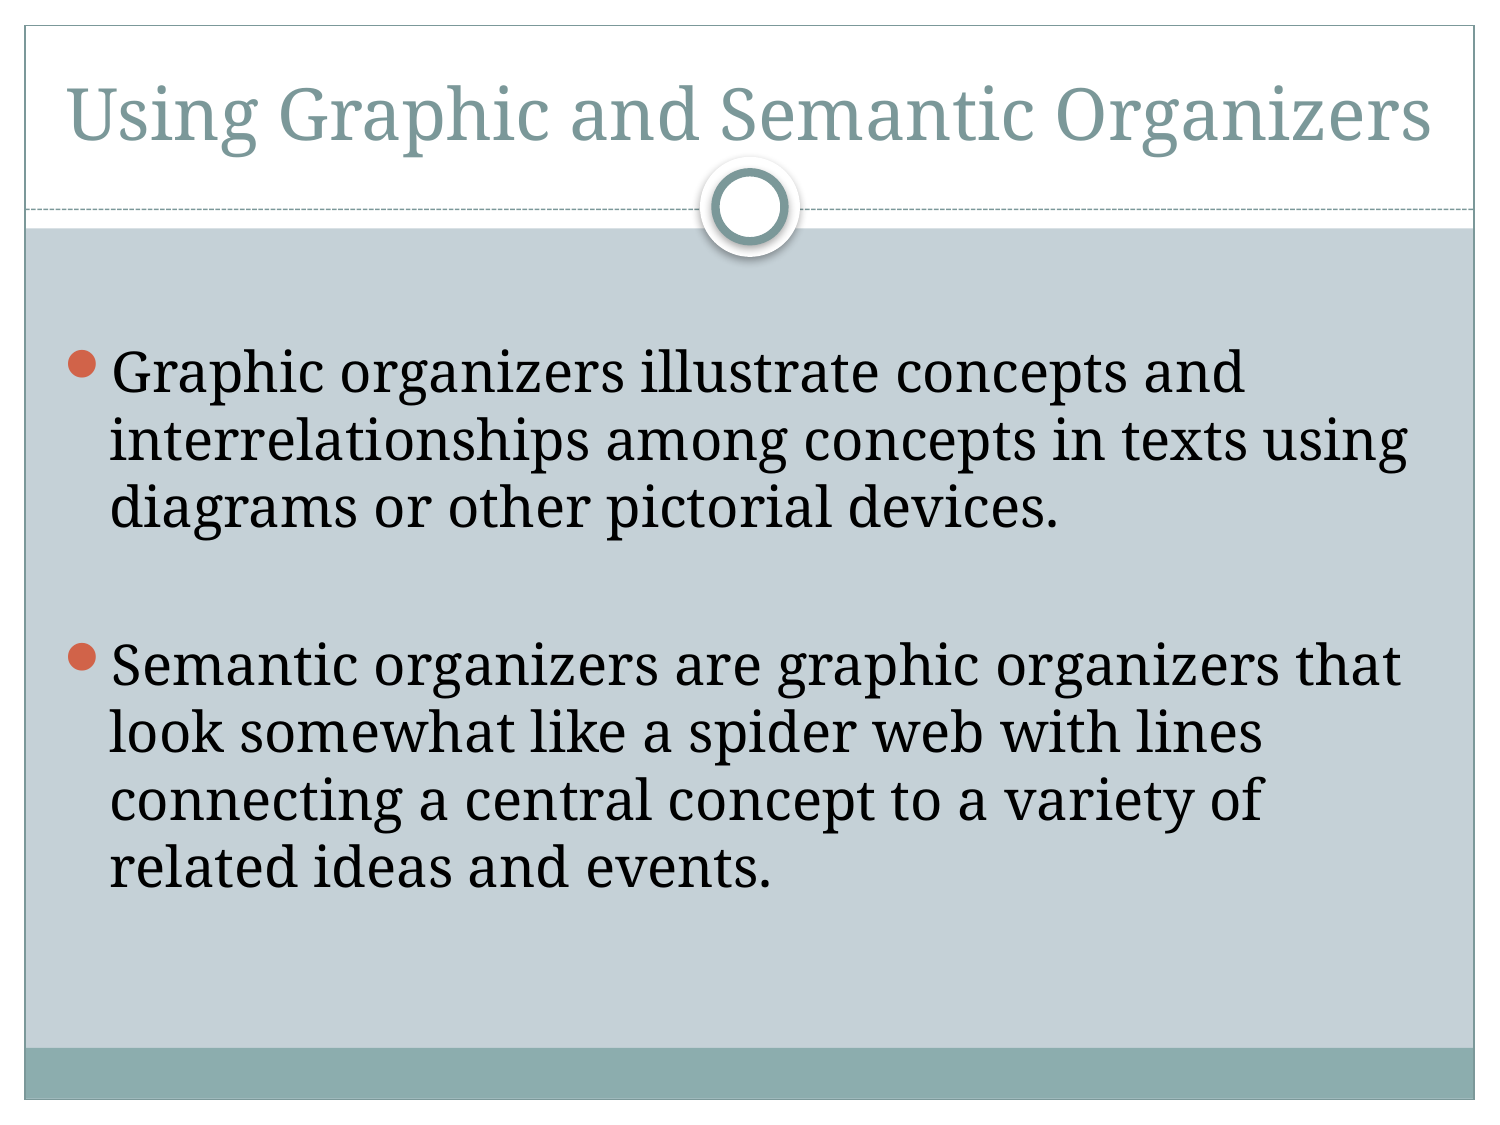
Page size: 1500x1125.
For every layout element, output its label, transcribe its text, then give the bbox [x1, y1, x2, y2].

list Graphic organizers illustrate concepts and interrelationships among concepts in texts using diagrams or other pictorial devices. Semantic organizers are graphic organizers that look somewhat like a spider web with lines connecting a central concept to a variety of related ideas and events. [49, 250, 1445, 1001]
title Using Graphic and Semantic Organizers [49, 37, 1450, 162]
